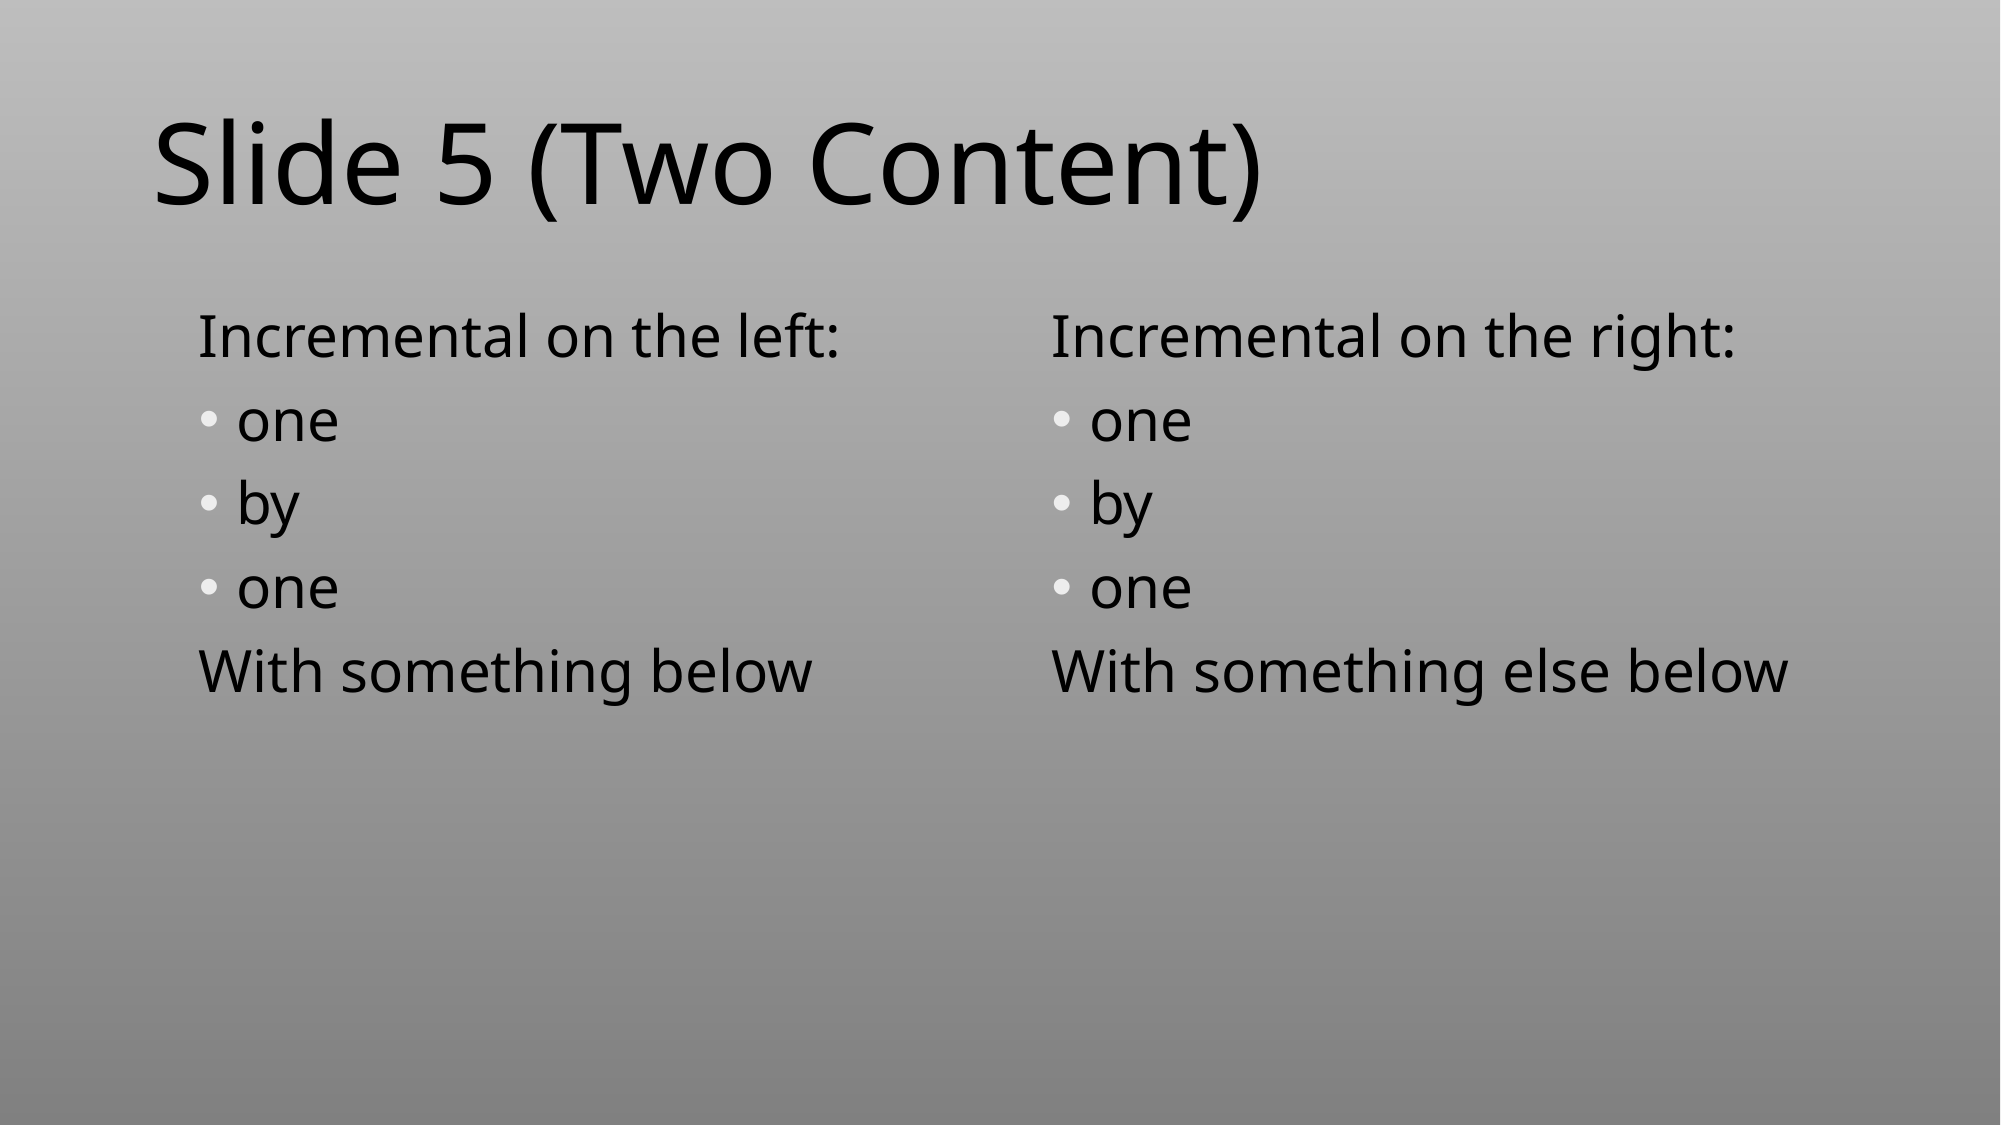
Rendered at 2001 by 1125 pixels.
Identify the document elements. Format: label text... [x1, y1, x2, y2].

list Incremental on the left: one by one With something below [183, 299, 1009, 1014]
list Incremental on the right: one by one With something else below [1036, 299, 1863, 1014]
title Slide 5 (Two Content) [137, 59, 1863, 278]
picture [0, 0, 2001, 1125]
